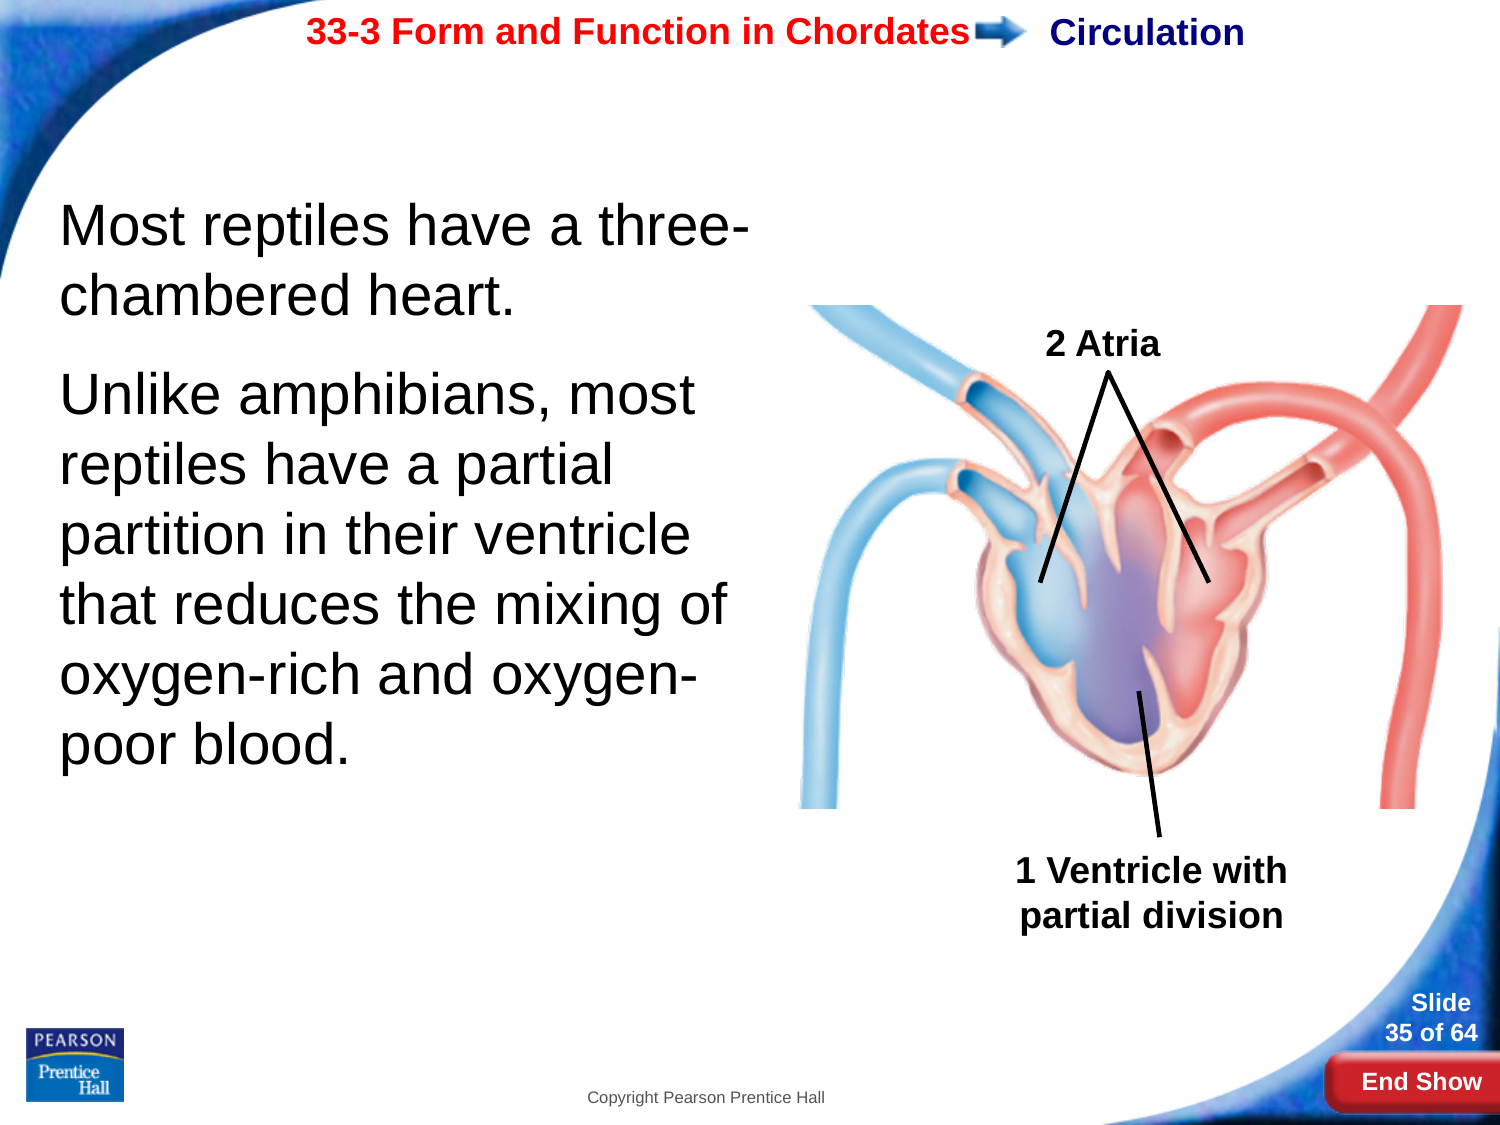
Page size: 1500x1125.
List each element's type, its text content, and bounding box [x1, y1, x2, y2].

picture [0, 0, 1500, 1125]
title Circulation [1034, 0, 1500, 76]
list Most reptiles have a three-chambered heart. Unlike amphibians, most reptiles have a partial partition in their ventricle that reduces the mixing of oxygen-rich and oxygen-poor blood. [44, 179, 802, 976]
footer Copyright Pearson Prentice Hall [468, 1078, 945, 1105]
text_box 1 Ventricle with partial division [975, 838, 1328, 944]
